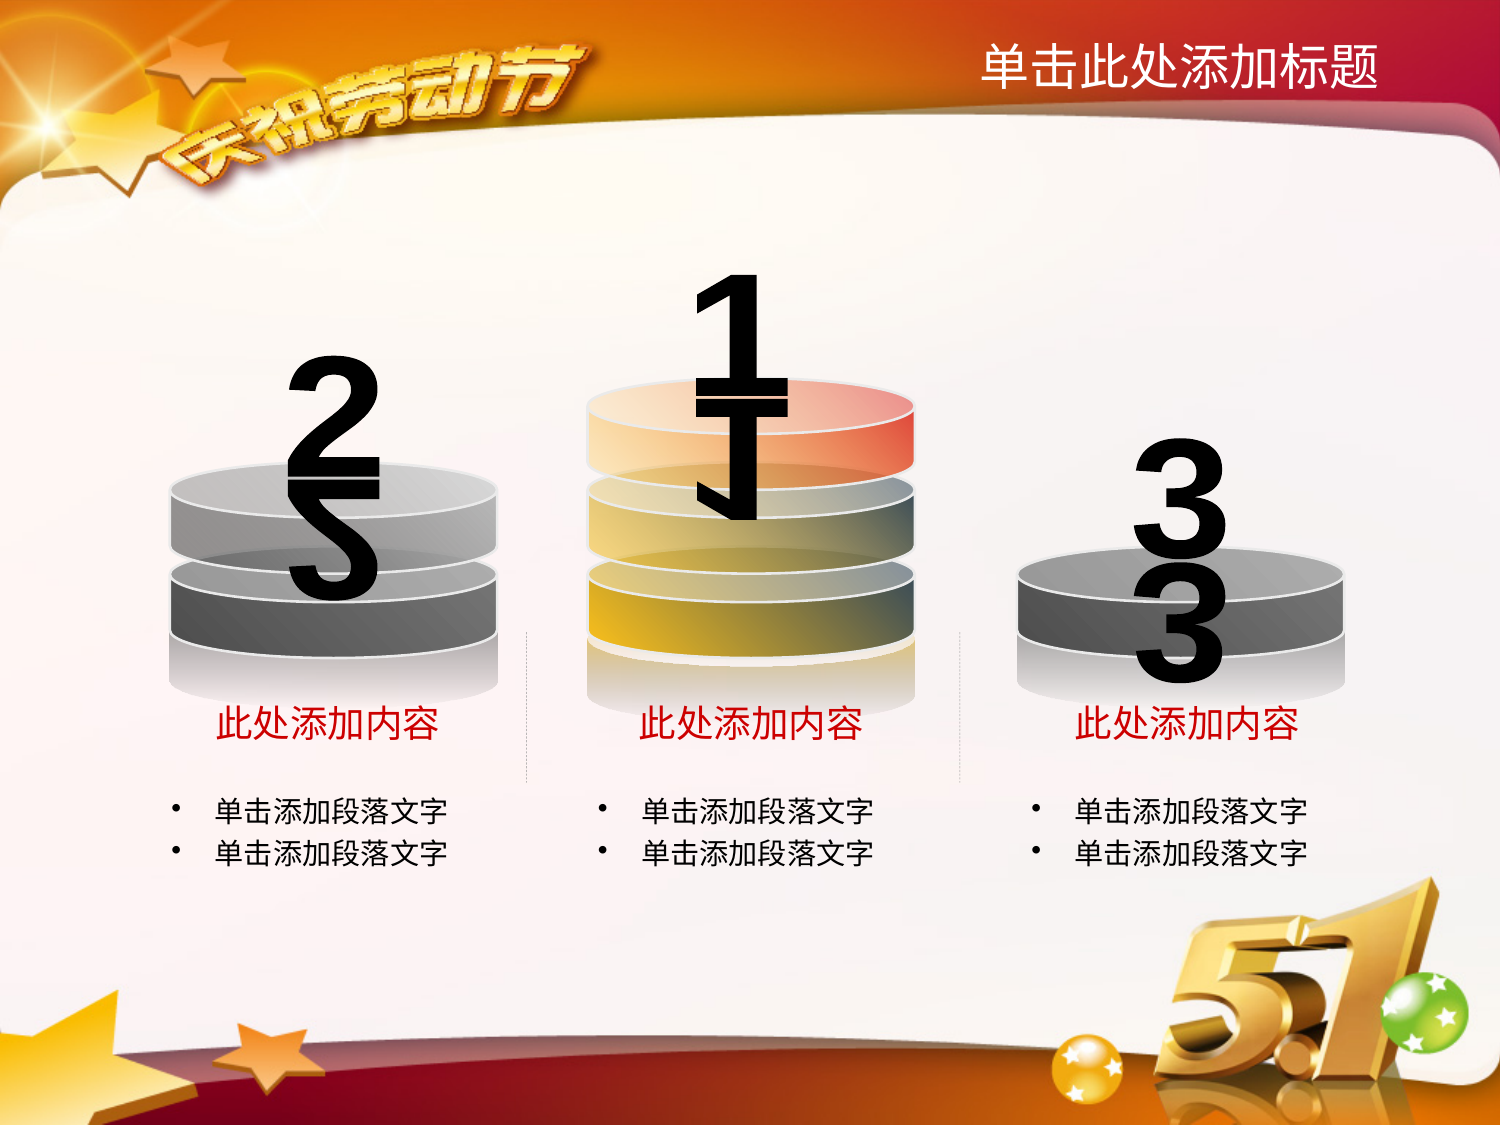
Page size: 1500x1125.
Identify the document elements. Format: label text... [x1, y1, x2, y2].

text_box 单击添加段落文字 单击添加段落文字 [1016, 779, 1367, 878]
text_box [169, 463, 282, 545]
text_box 单击此处添加标题 [425, 19, 1395, 113]
text_box 此处添加内容 [1007, 692, 1368, 752]
text_box 单击添加段落文字 单击添加段落文字 [156, 779, 508, 878]
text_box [169, 546, 498, 709]
text_box [792, 379, 915, 489]
text_box 此处添加内容 [157, 692, 498, 752]
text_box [695, 274, 788, 521]
text_box [587, 380, 690, 488]
text_box 单击添加段落文字 单击添加段落文字 [583, 779, 934, 878]
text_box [287, 355, 380, 601]
text_box [587, 476, 915, 545]
text_box [384, 463, 498, 545]
picture [0, 0, 1500, 1125]
text_box 此处添加内容 [585, 728, 917, 752]
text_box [587, 546, 916, 723]
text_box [1016, 546, 1345, 709]
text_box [1133, 437, 1226, 684]
